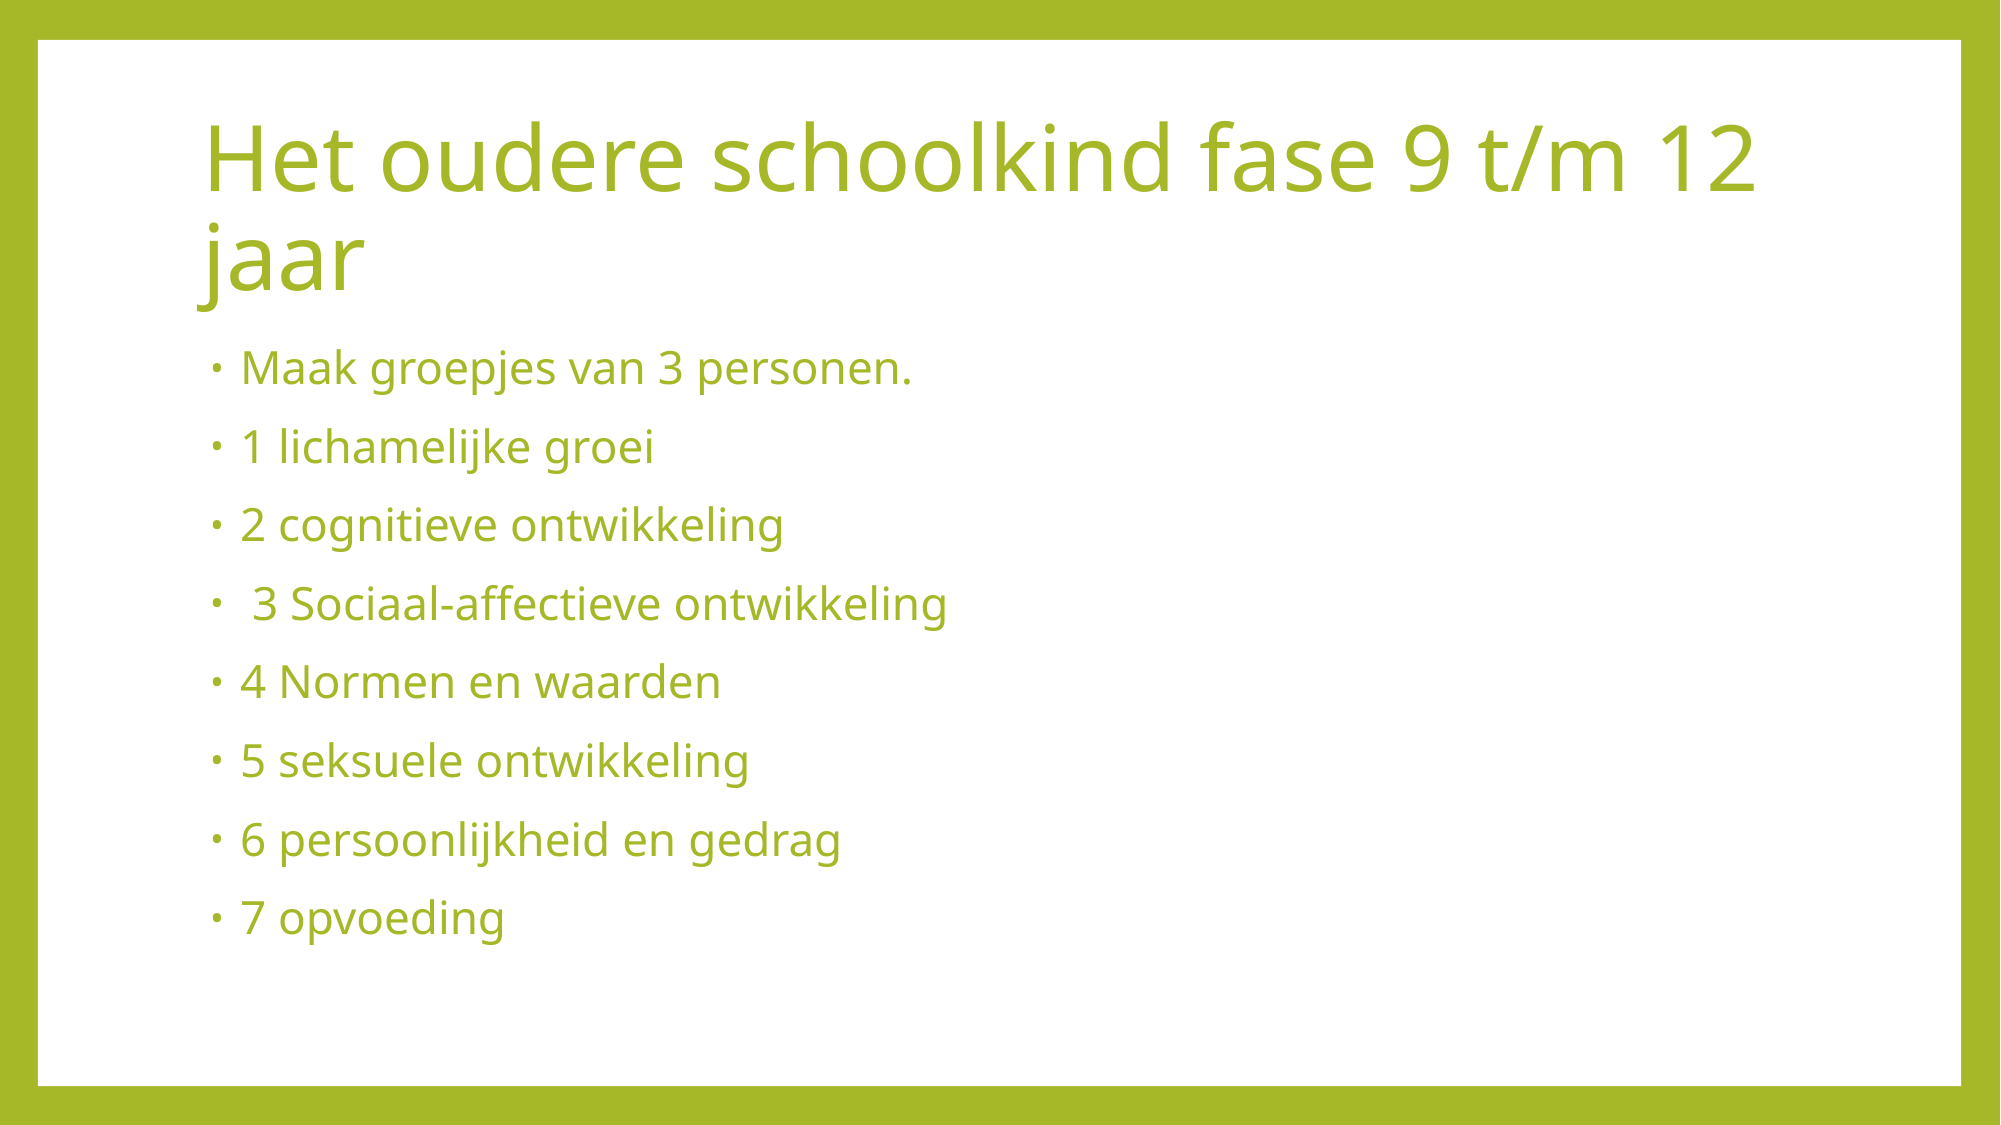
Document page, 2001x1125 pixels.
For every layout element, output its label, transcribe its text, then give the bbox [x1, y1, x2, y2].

list Maak groepjes van 3 personen. 1 lichamelijke groei 2 cognitieve ontwikkeling 3 Sociaal-affectieve ontwikkeling 4 Normen en waarden 5 seksuele ontwikkeling 6 persoonlijkheid en gedrag 7 opvoeding [187, 337, 1808, 1000]
title Het oudere schoolkind fase 9 t/m 12 jaar [187, 99, 1808, 323]
